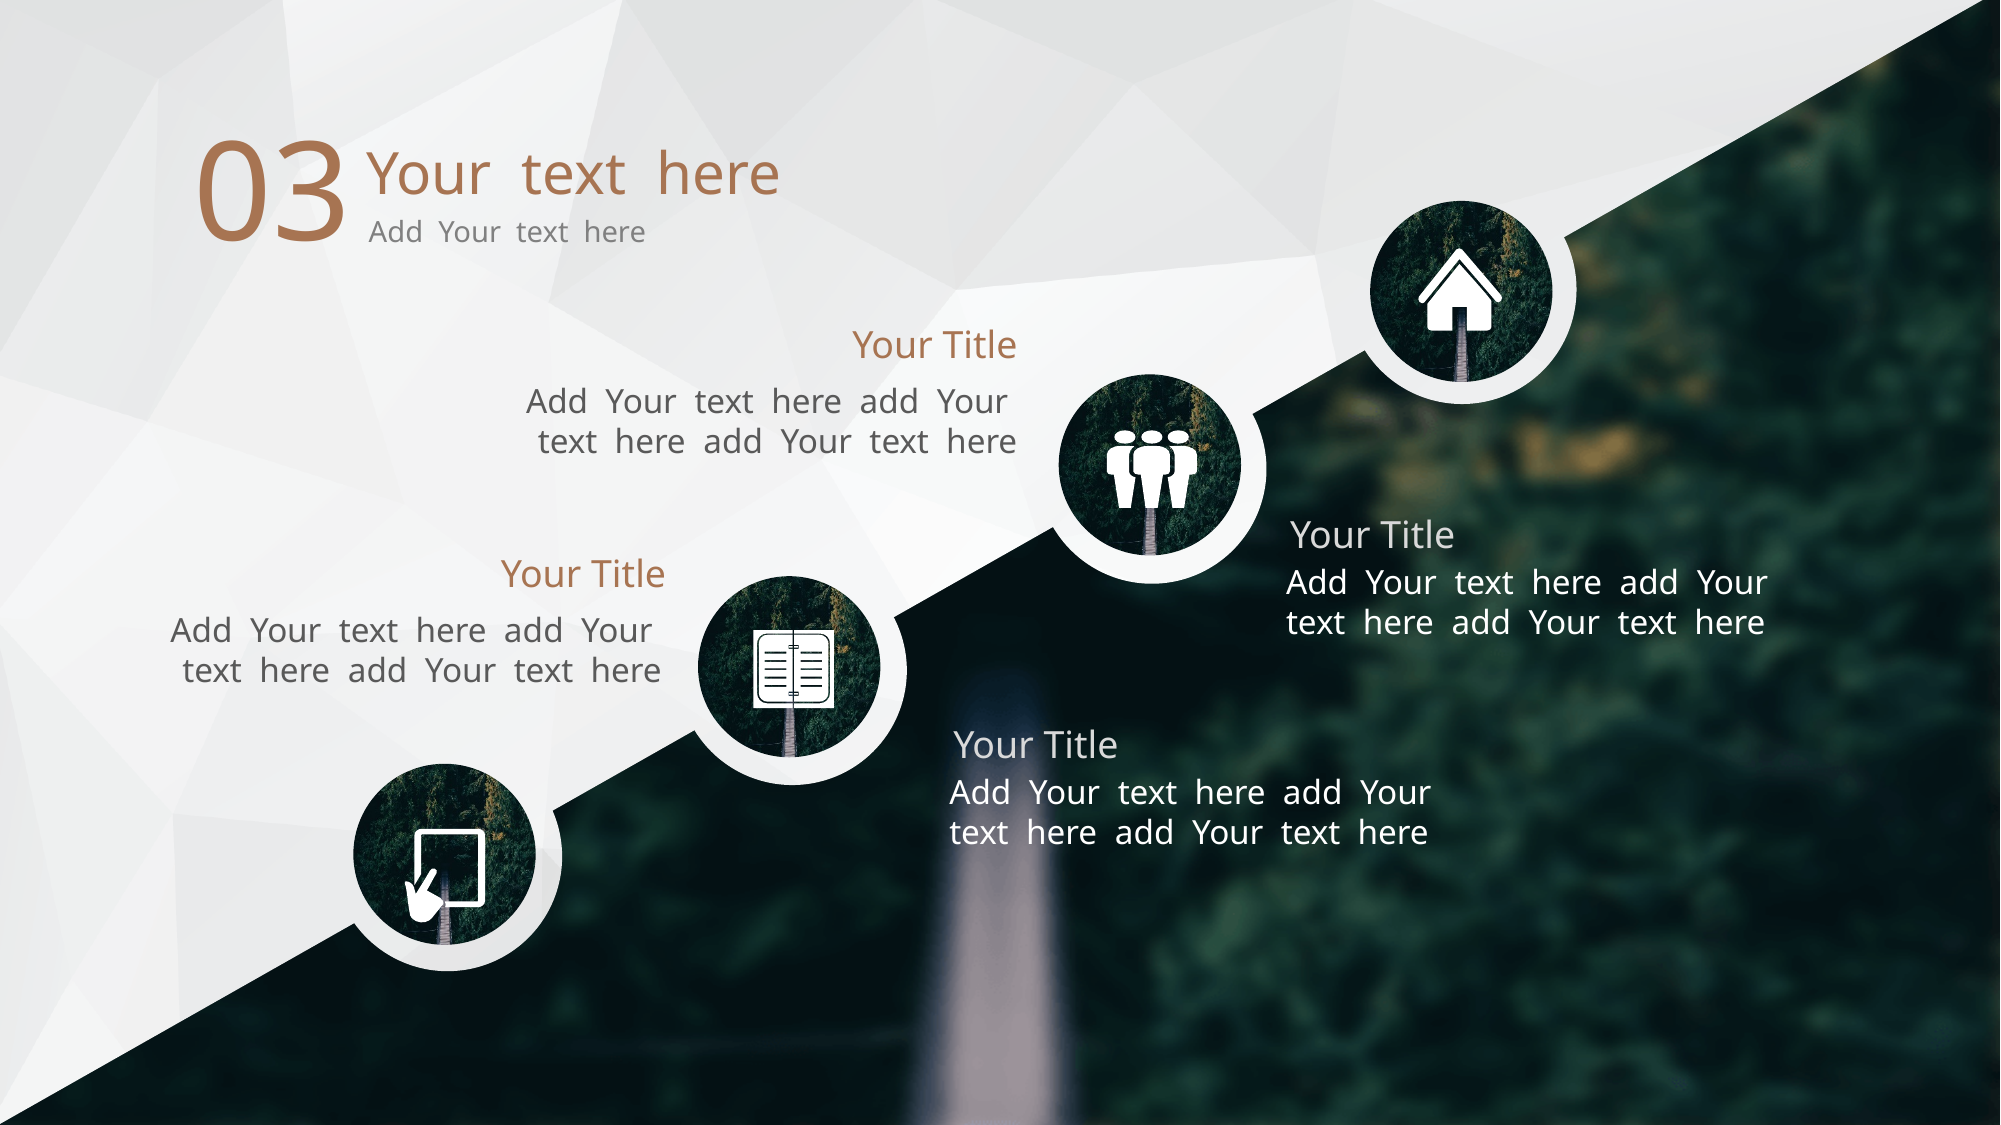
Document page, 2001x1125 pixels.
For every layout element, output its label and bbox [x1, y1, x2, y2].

text_box [934, 714, 1490, 860]
text_box [403, 828, 486, 924]
text_box [1271, 504, 1810, 650]
picture [0, 0, 2001, 1125]
text_box [179, 95, 819, 278]
text_box [1417, 248, 1503, 331]
